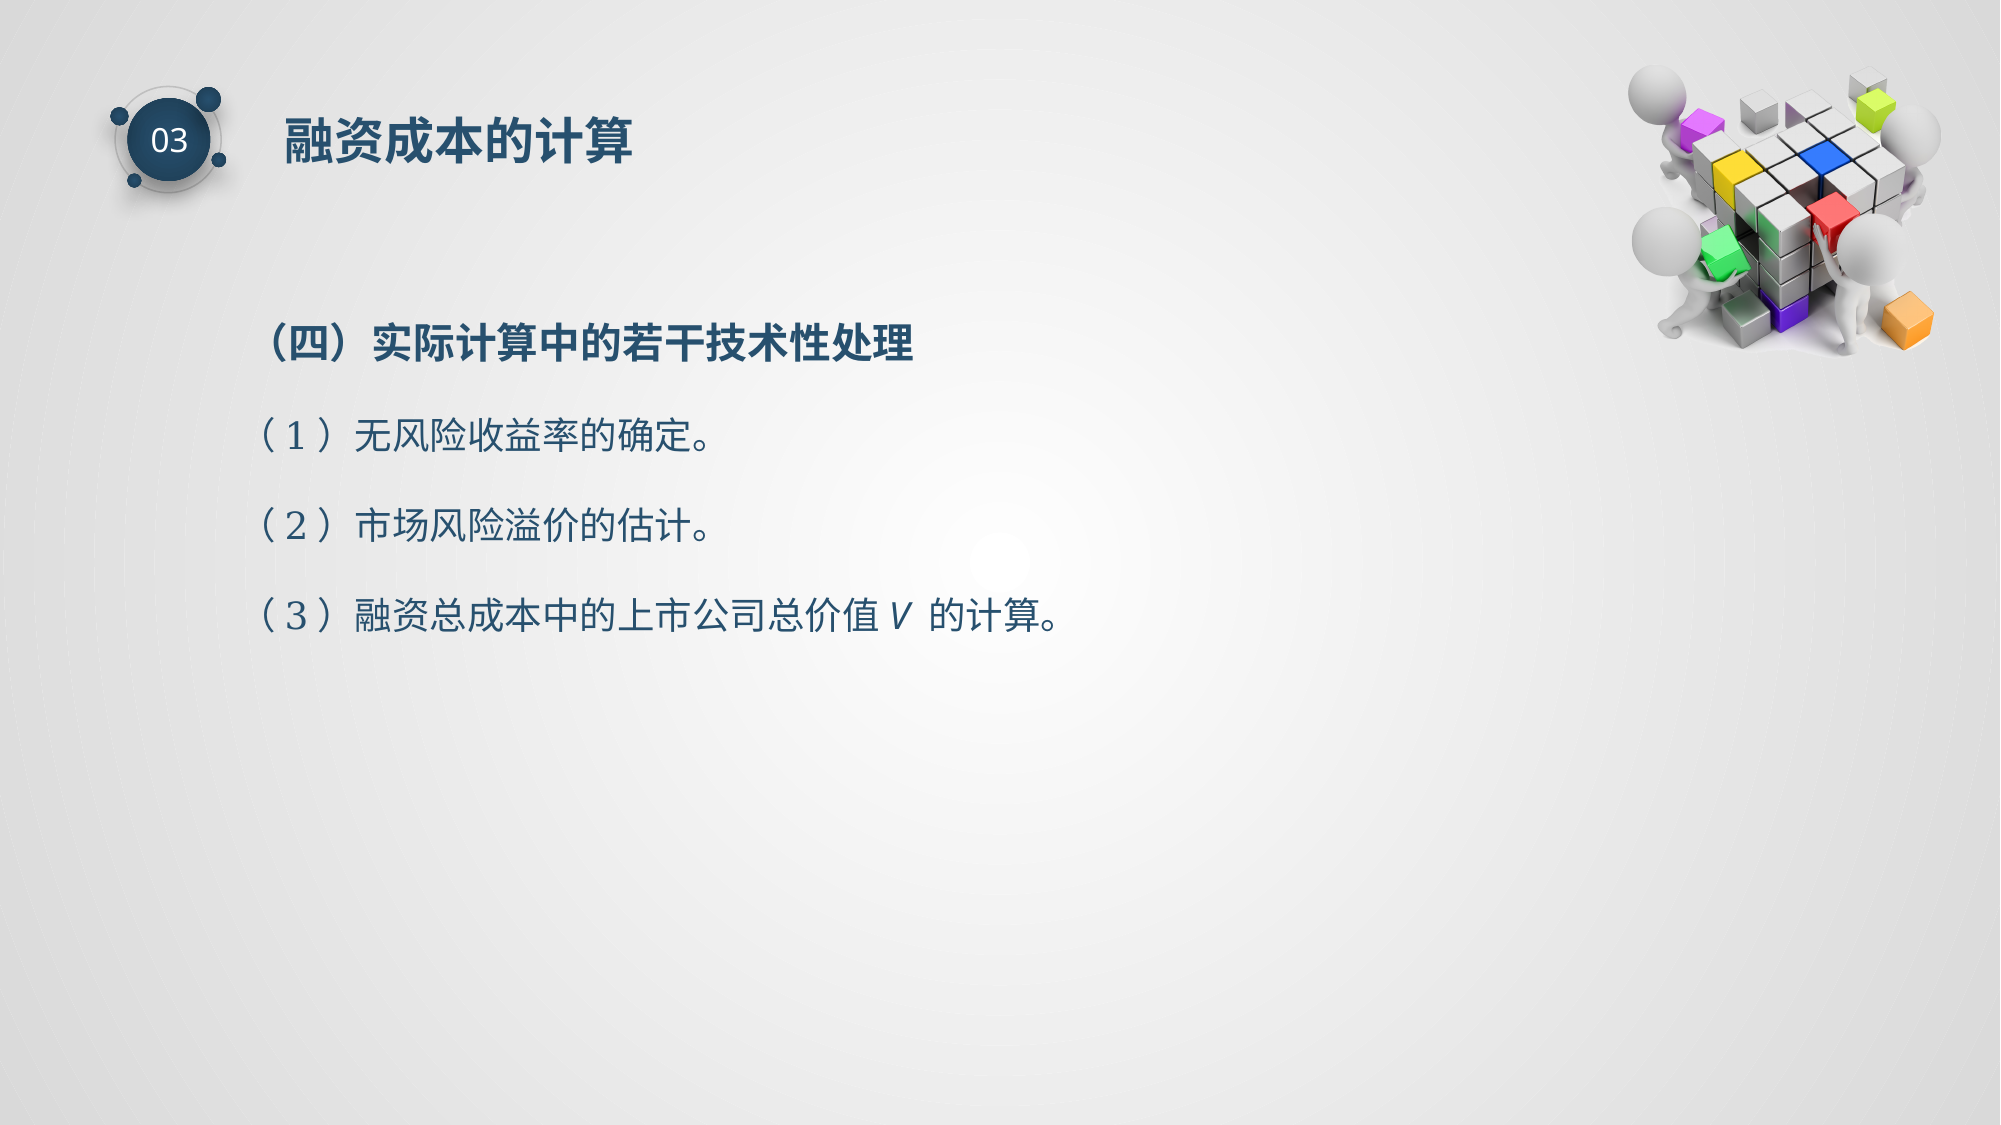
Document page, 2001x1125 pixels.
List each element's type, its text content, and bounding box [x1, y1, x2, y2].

picture [1602, 32, 1968, 398]
text_box 融资成本的计算 [270, 101, 650, 177]
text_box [110, 86, 226, 193]
text_box （四）实际计算中的若干技术性处理 （1）无风险收益率的确定。 （2）市场风险溢价的估计。 （3）融资总成本中的上市公司总价值V 的计算。 [148, 259, 1852, 645]
